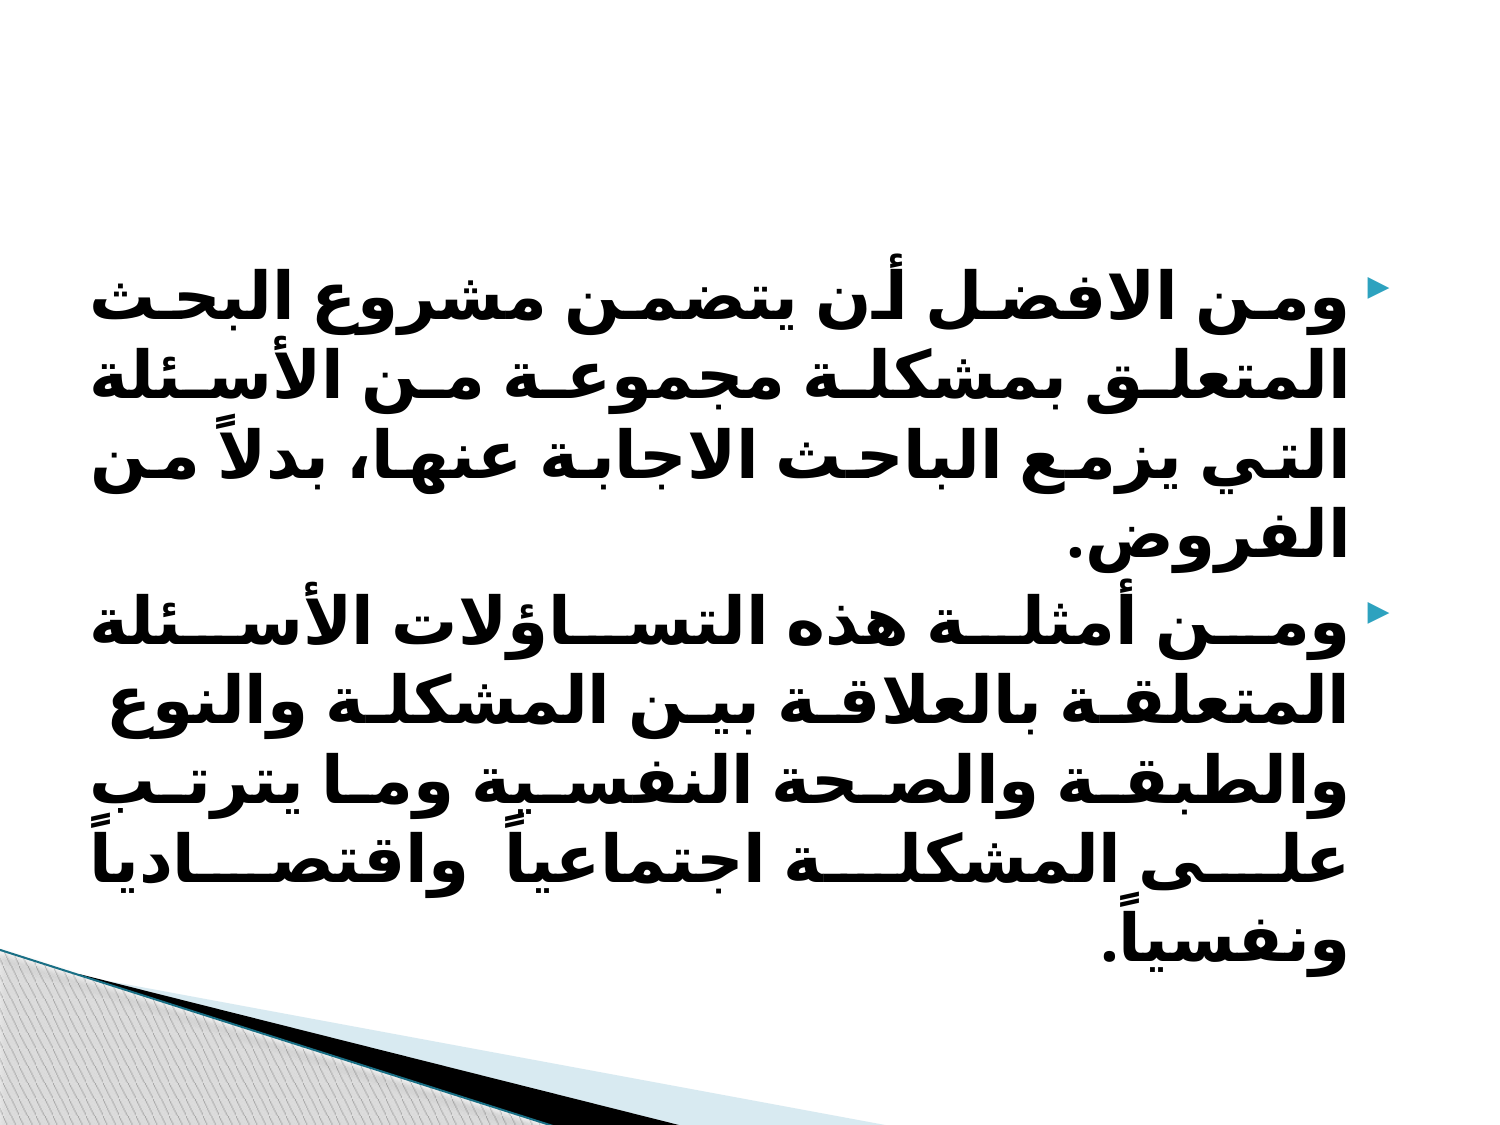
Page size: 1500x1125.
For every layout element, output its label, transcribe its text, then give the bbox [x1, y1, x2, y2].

list ومن الافضل أن يتضمن مشروع البحث المتعلق بمشكلة مجموعة من الأسئلة التي يزمع الباحث الاجابة عنها، بدلاً من الفروض. ومن أمثلة هذه التساؤلات الأسئلة المتعلقة بالعلاقة بين المشكلة والنوع والطبقة والصحة النفسية وما يترتب على المشكلة اجتماعياً واقتصادياً ونفسياً. [75, 243, 1425, 986]
